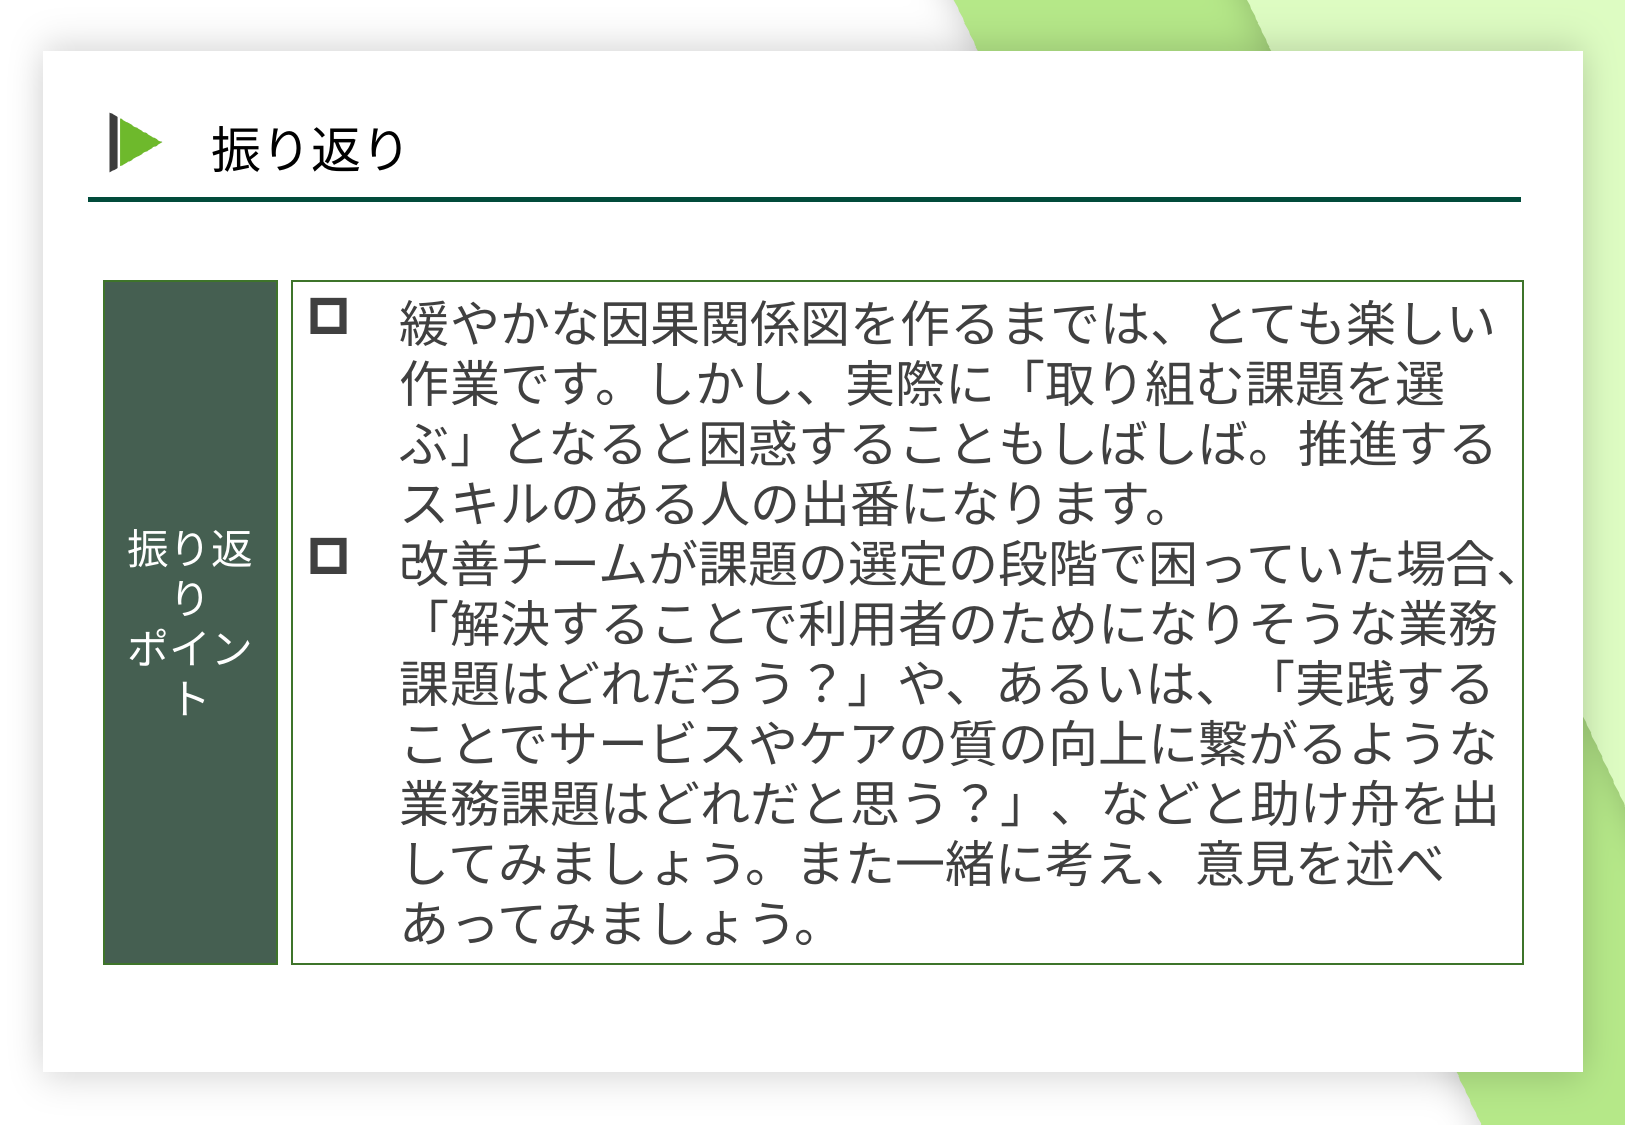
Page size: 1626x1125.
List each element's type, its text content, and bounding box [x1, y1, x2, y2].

text_box 振り返り ポイント [103, 280, 278, 965]
picture [0, 0, 1625, 1125]
text_box 緩やかな因果関係図を作るまでは、とても楽しい作業です。しかし、実際に「取り組む課題を選ぶ」となると困惑することもしばしば。推進するスキルのある人の出番になります。 改善チームが課題の選定の段階で困っていた場合、「解決することで利用者のためになりそうな業務課題はどれだろう？」や、あるいは、「実践することでサービスやケアの質の向上に繋がるような業務課題はどれだと思う？」、などと助け舟を出してみましょう。また一緒に考え、意見を述べあってみましょう。 [291, 280, 1524, 965]
